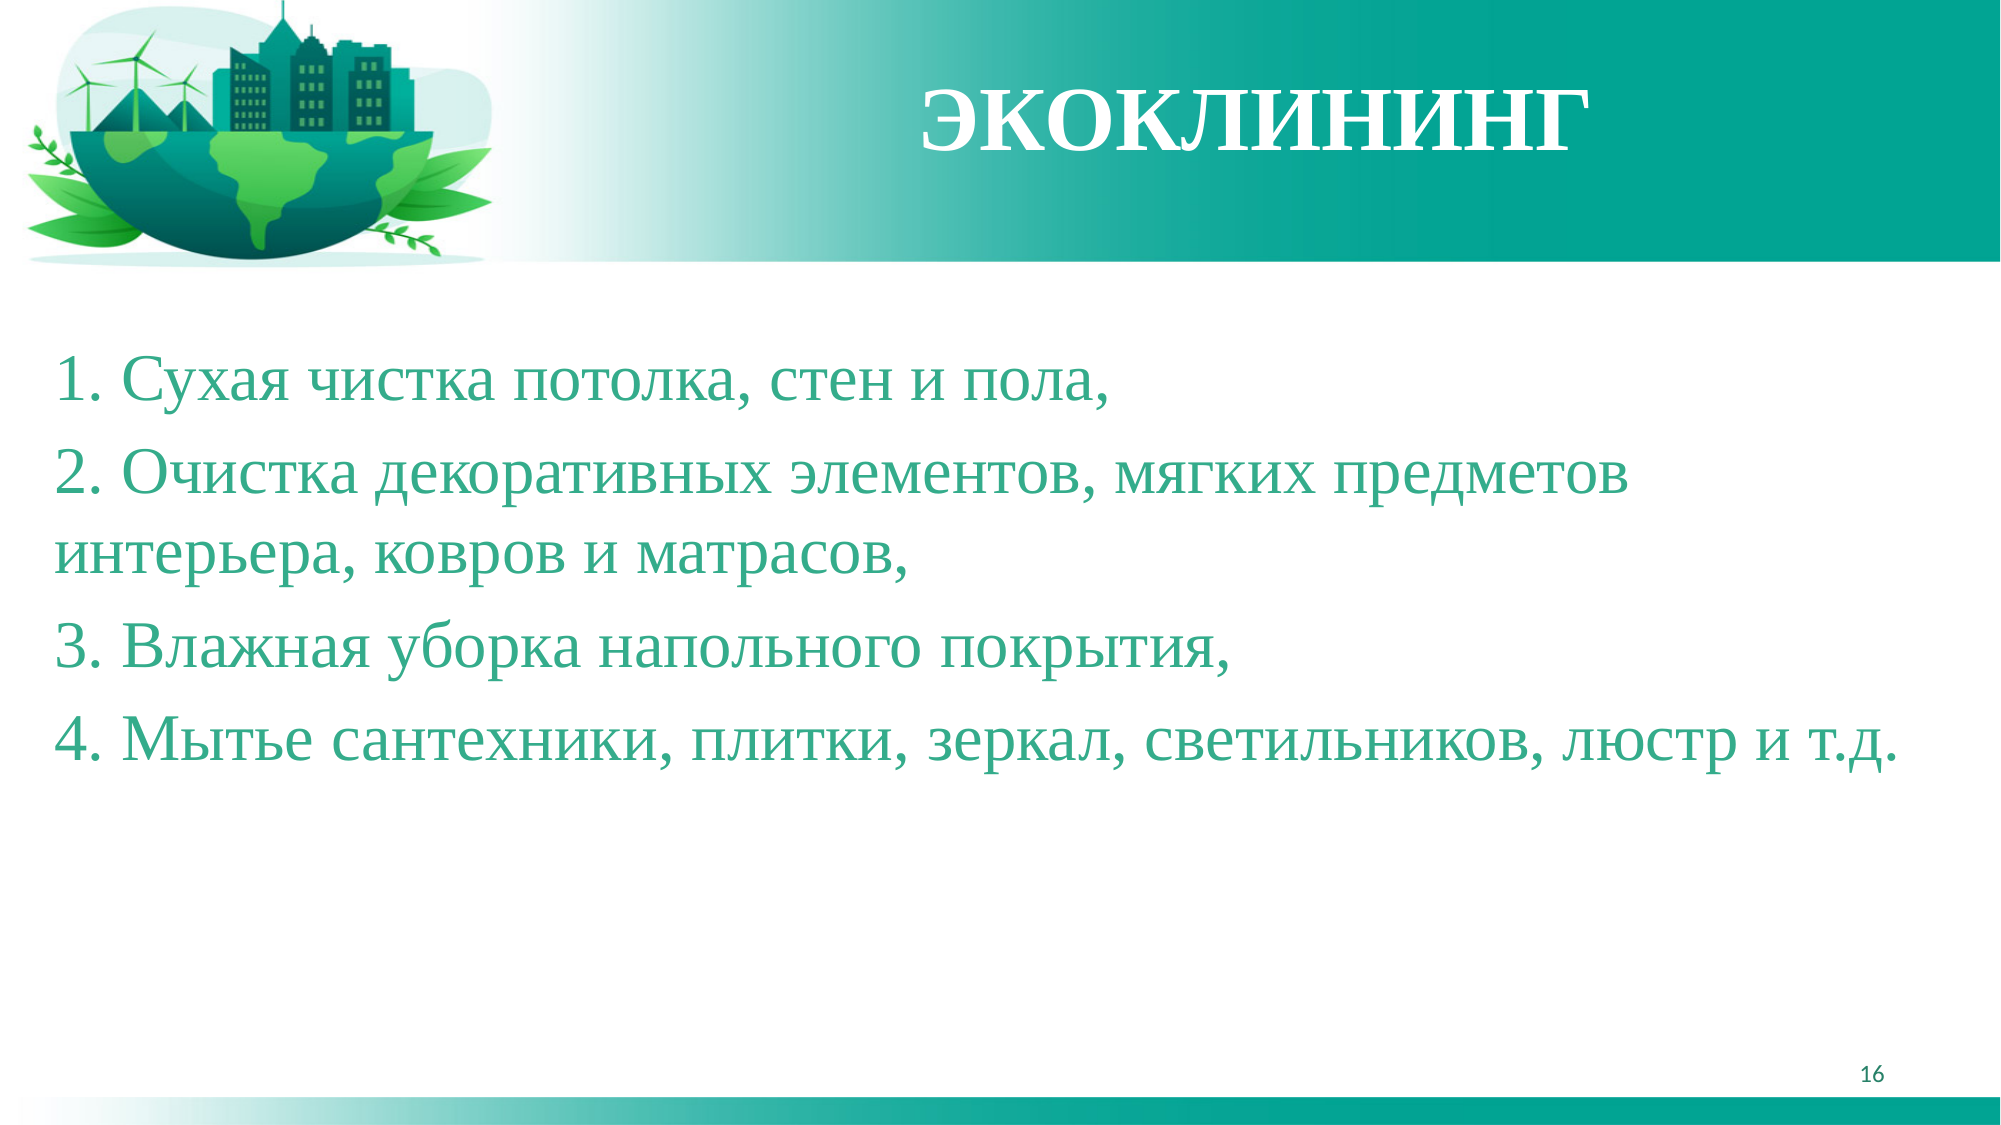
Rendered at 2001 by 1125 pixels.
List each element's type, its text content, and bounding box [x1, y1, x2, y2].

title ЭКОКЛИНИНГ [511, 19, 2000, 208]
picture [0, 0, 2001, 1125]
list 1. Сухая чистка потолка, стен и пола, 2. Очистка декоративных элементов, мягких предметов интерьера, ковров и матрасов, 3. Влажная уборка напольного покрытия, 4. Мытье сантехники, плитки, зеркал, светильников, люстр и т.д. [39, 326, 1961, 1012]
slide_number 16 [1433, 1042, 1900, 1103]
